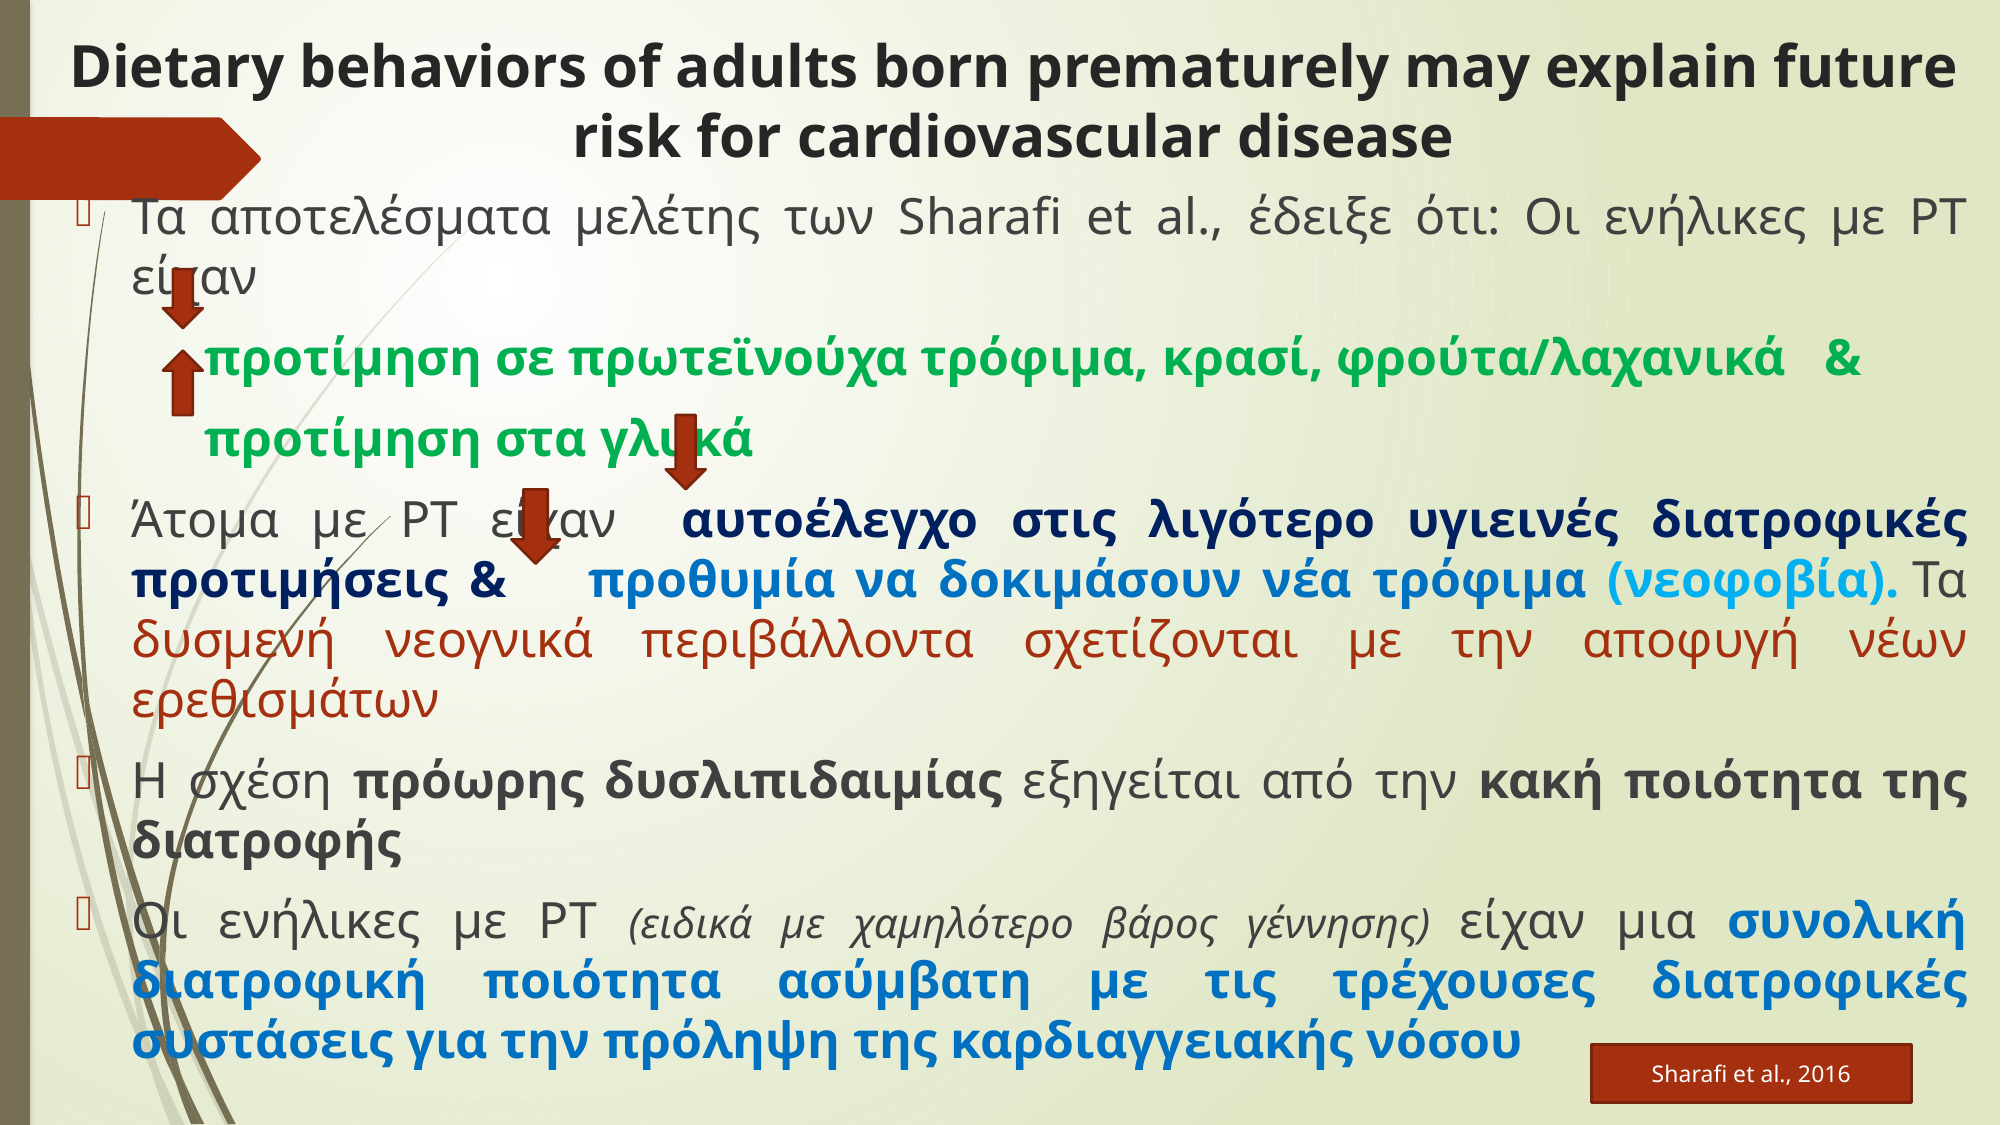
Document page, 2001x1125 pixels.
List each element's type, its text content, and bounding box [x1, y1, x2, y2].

text_box [510, 488, 562, 565]
text_box [161, 349, 205, 417]
list Τα αποτελέσματα μελέτης των Sharafi et al., έδειξε ότι: Οι ενήλικες με PT είχαν προτίμηση σε πρωτεϊνούχα τρόφιμα, κρασί, φρούτα/λαχανικά & προτίμηση στα γλυκά Άτομα με PT είχαν αυτοέλεγχο στις λιγότερο υγιεινές διατροφικές προτιμήσεις & προθυμία να δοκιμάσουν νέα τρόφιμα (νεοφοβία). Τα δυσμενή νεογνικά περιβάλλοντα σχετίζονται με την αποφυγή νέων ερεθισμάτων H σχέση πρόωρης δυσλιπιδαιμίας εξηγείται από την κακή ποιότητα της διατροφής Οι ενήλικες με PT (ειδικά με χαμηλότερο βάρος γέννησης) είχαν μια συνολική διατροφική ποιότητα ασύμβατη με τις τρέχουσες διατροφικές συστάσεις για την πρόληψη της καρδιαγγειακής νόσου [60, 177, 1983, 1115]
text_box [161, 267, 205, 330]
text_box Sharafi et al., 2016 [1590, 1043, 1913, 1104]
title Dietary behaviors of adults born prematurely may explain future risk for cardiovascular disease [44, 21, 1983, 178]
text_box [664, 413, 707, 491]
